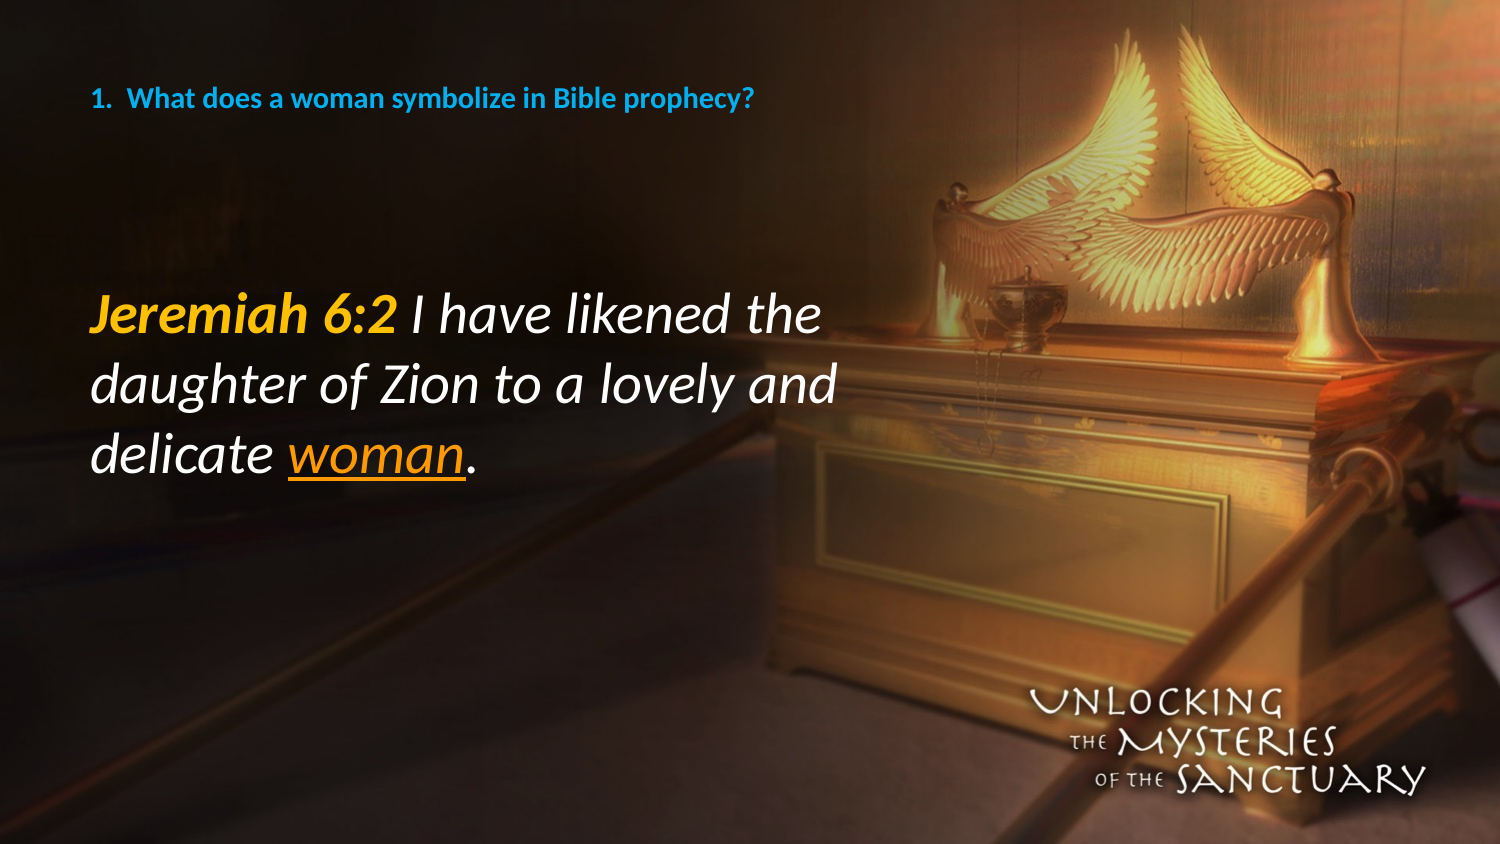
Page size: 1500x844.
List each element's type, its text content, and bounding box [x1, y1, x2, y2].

list Jeremiah 6:2 I have likened the daughter of Zion to a lovely and delicate woman. [75, 267, 956, 754]
picture [0, 0, 1500, 844]
title 1. What does a woman symbolize in Bible prophecy? [75, 33, 1425, 175]
